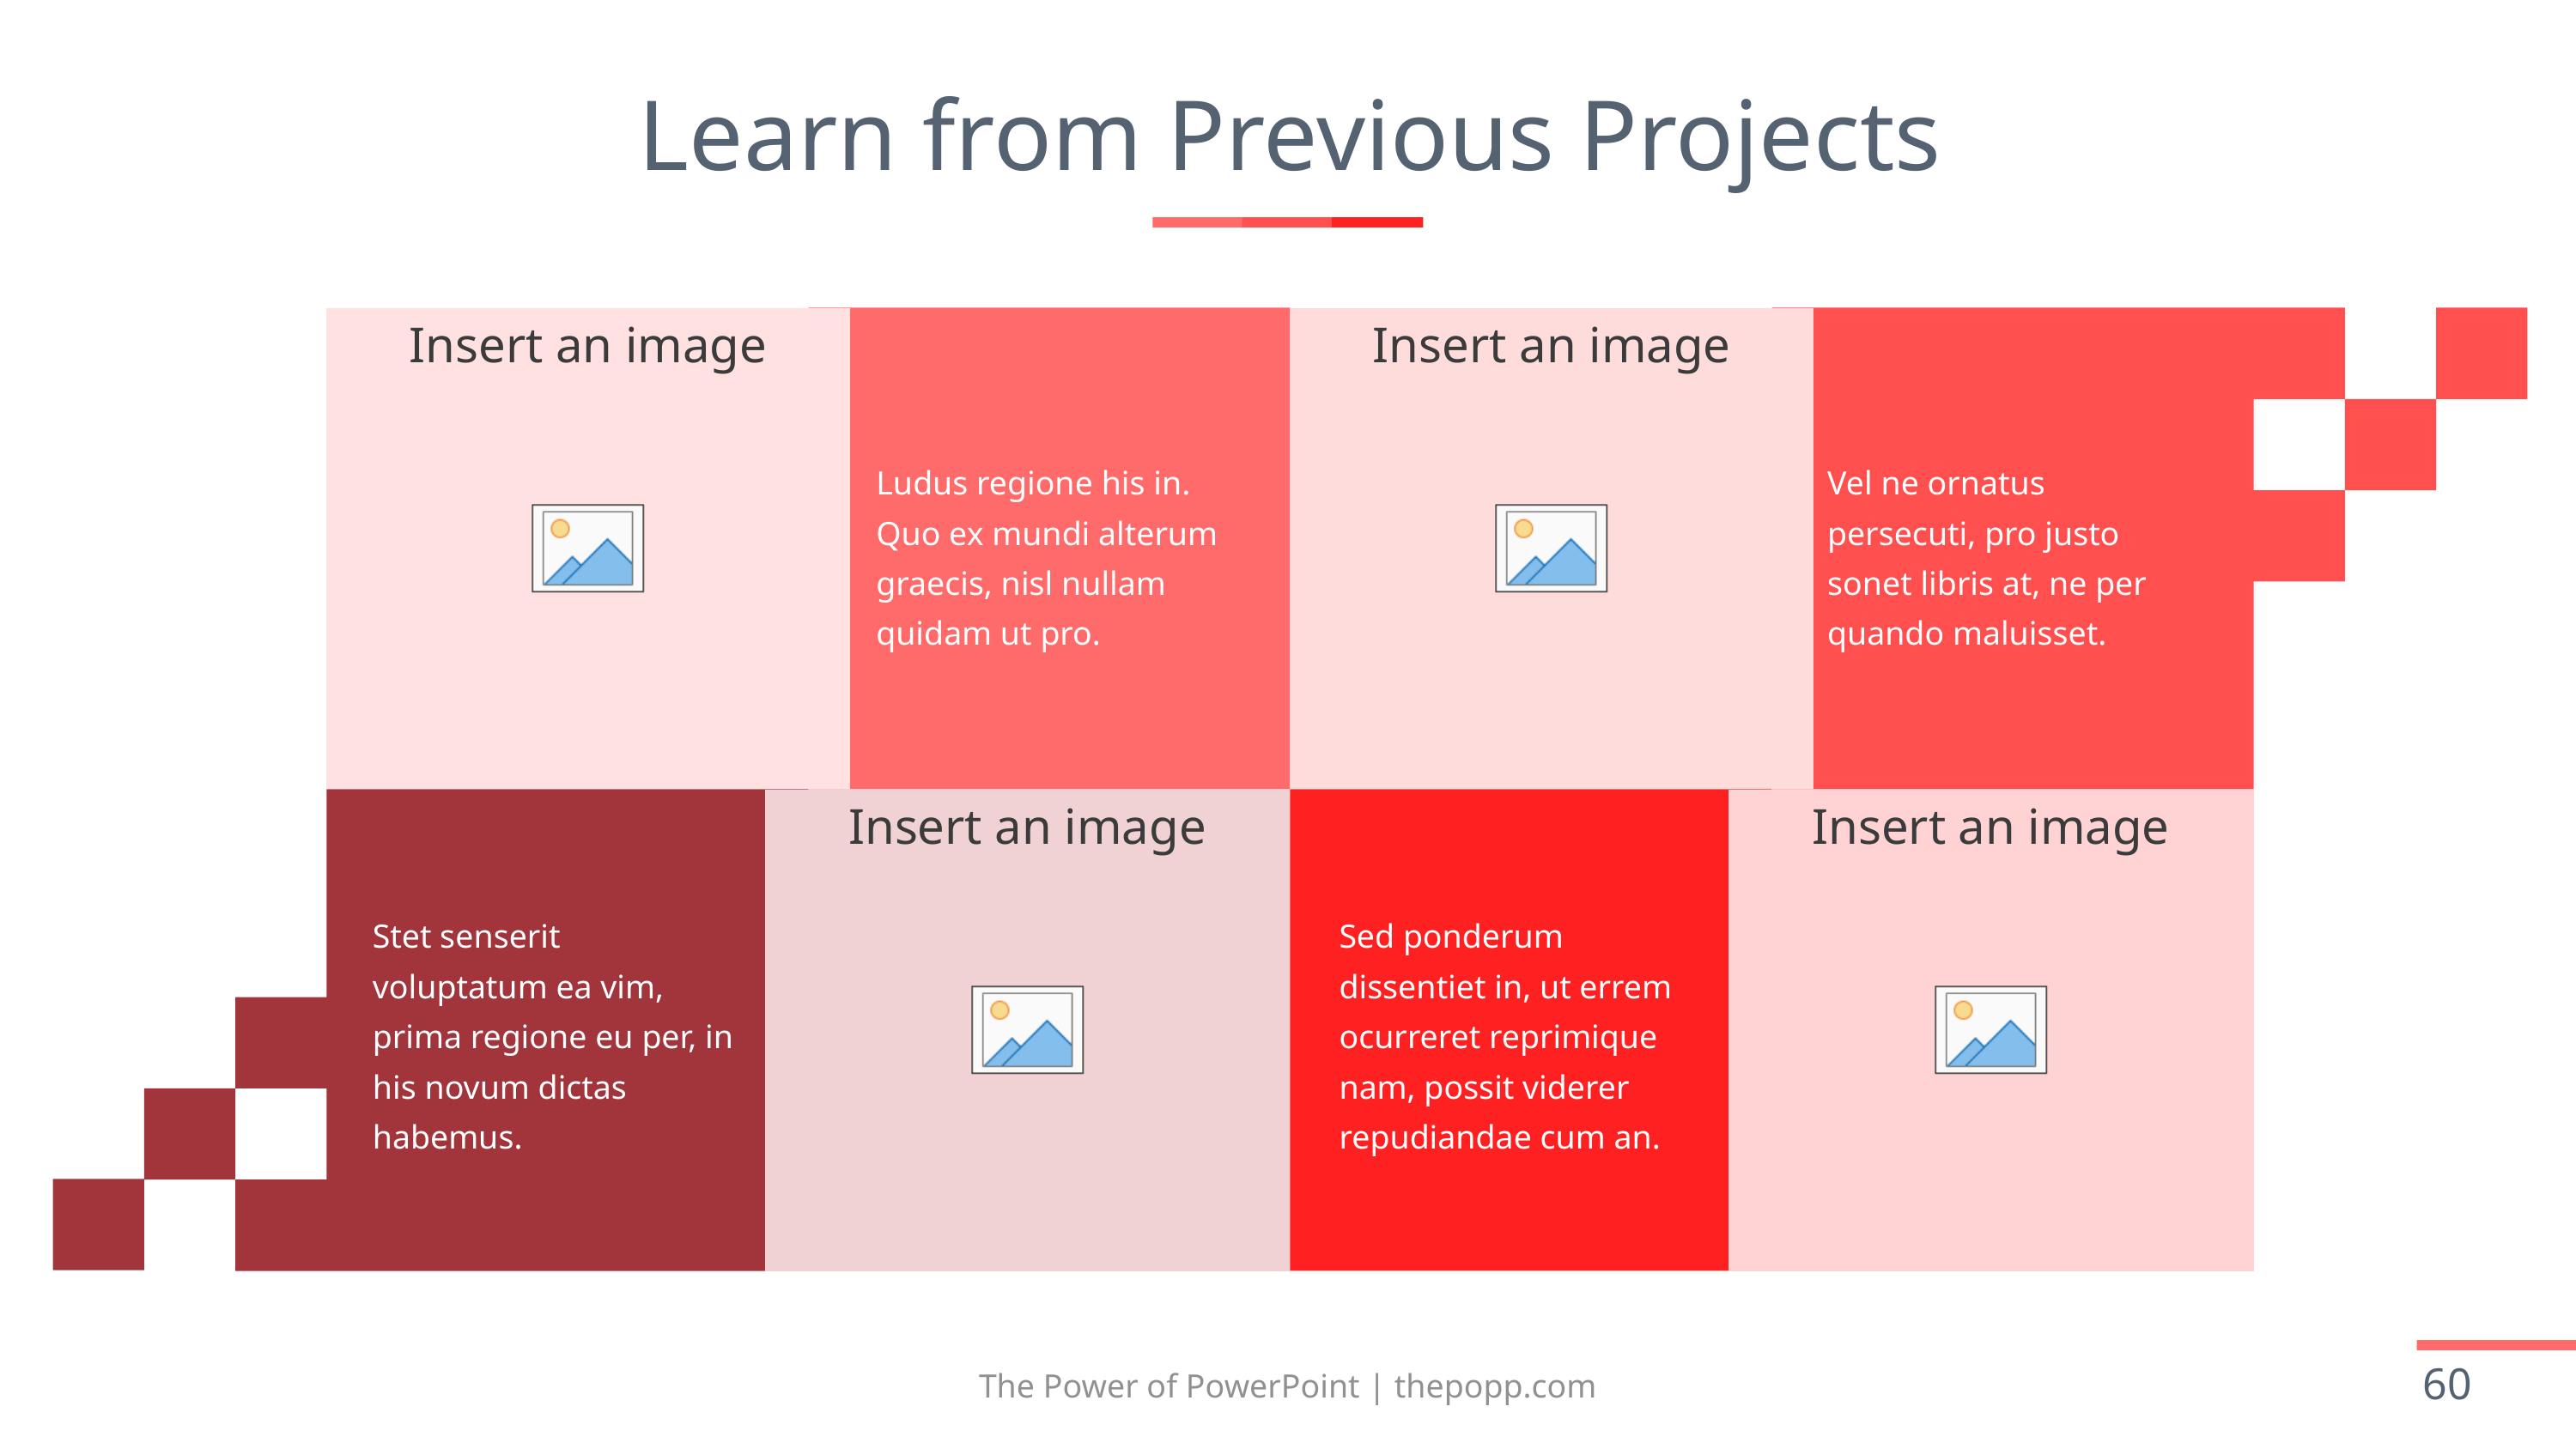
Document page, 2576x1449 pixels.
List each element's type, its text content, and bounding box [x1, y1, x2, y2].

slide_number 60 [2409, 1351, 2576, 1421]
footer The Power of PowerPoint | thepopp.com [853, 1349, 1723, 1427]
picture [326, 307, 2254, 1271]
list Stet senserit voluptatum ea vim, prima regione eu per, in his novum dictas habemus. [359, 835, 756, 1225]
list Vel ne ornatus persecuti, pro justo sonet libris at, ne per quando maluisset. [1814, 356, 2211, 747]
list Sed ponderum dissentiet in, ut errem ocurreret reprimique nam, possit viderer repudiandae cum an. [1326, 835, 1723, 1225]
title Learn from Previous Projects [69, 49, 2512, 230]
list Ludus regione his in. Quo ex mundi alterum graecis, nisl nullam quidam ut pro. [863, 356, 1261, 747]
